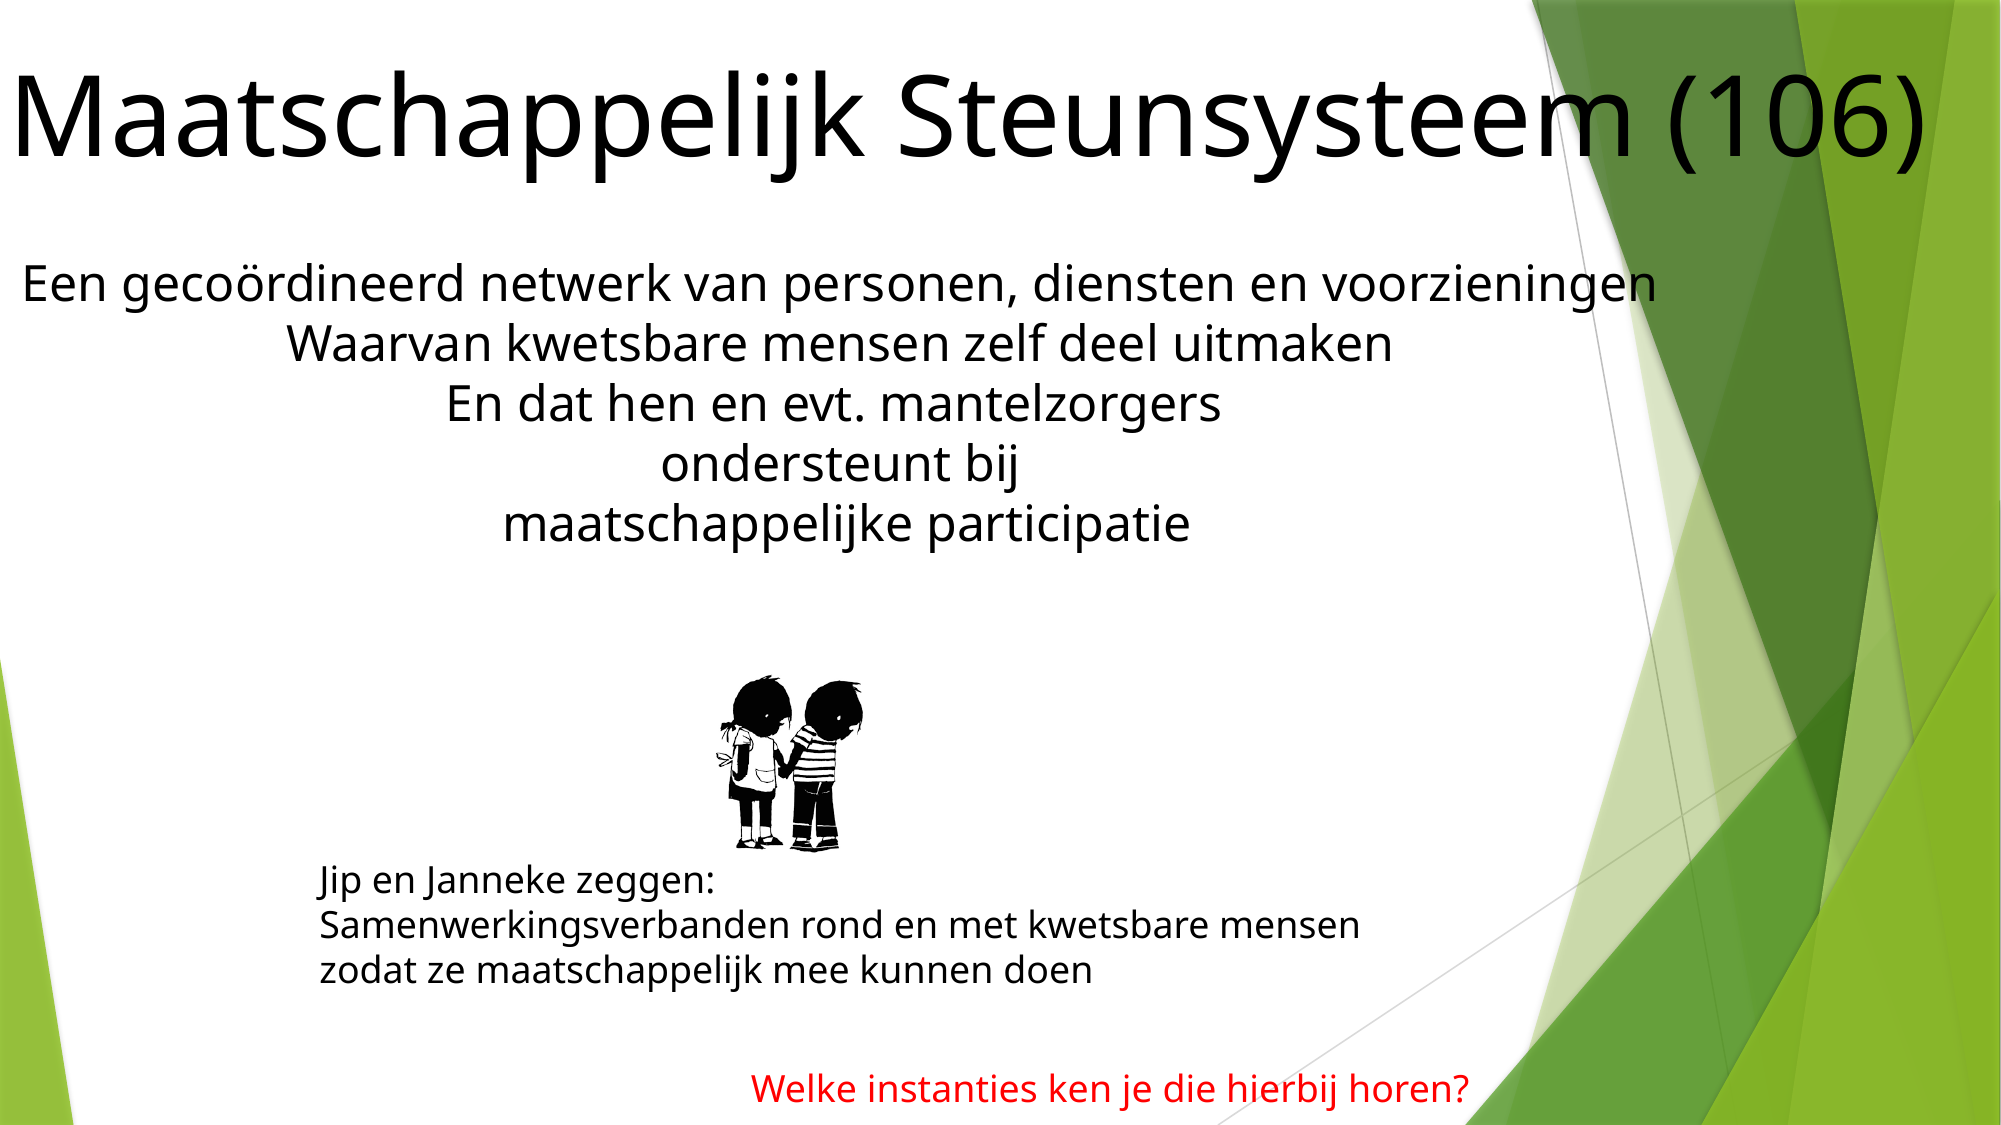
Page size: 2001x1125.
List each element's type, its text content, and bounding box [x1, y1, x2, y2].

picture [692, 669, 891, 855]
text_box Een gecoördineerd netwerk van personen, diensten en voorzieningen Waarvan kwetsbare mensen zelf deel uitmaken En dat hen en evt. mantelzorgers ondersteunt bij maatschappelijke participatie [7, 244, 1675, 560]
text_box Welke instanties ken je die hierbij horen? [736, 1057, 1486, 1118]
text_box Maatschappelijk Steunsysteem (106) [0, 36, 1944, 187]
text_box Jip en Janneke zeggen: Samenwerkingsverbanden rond en met kwetsbare mensen zodat ze maatschappelijk mee kunnen doen [304, 848, 1377, 999]
